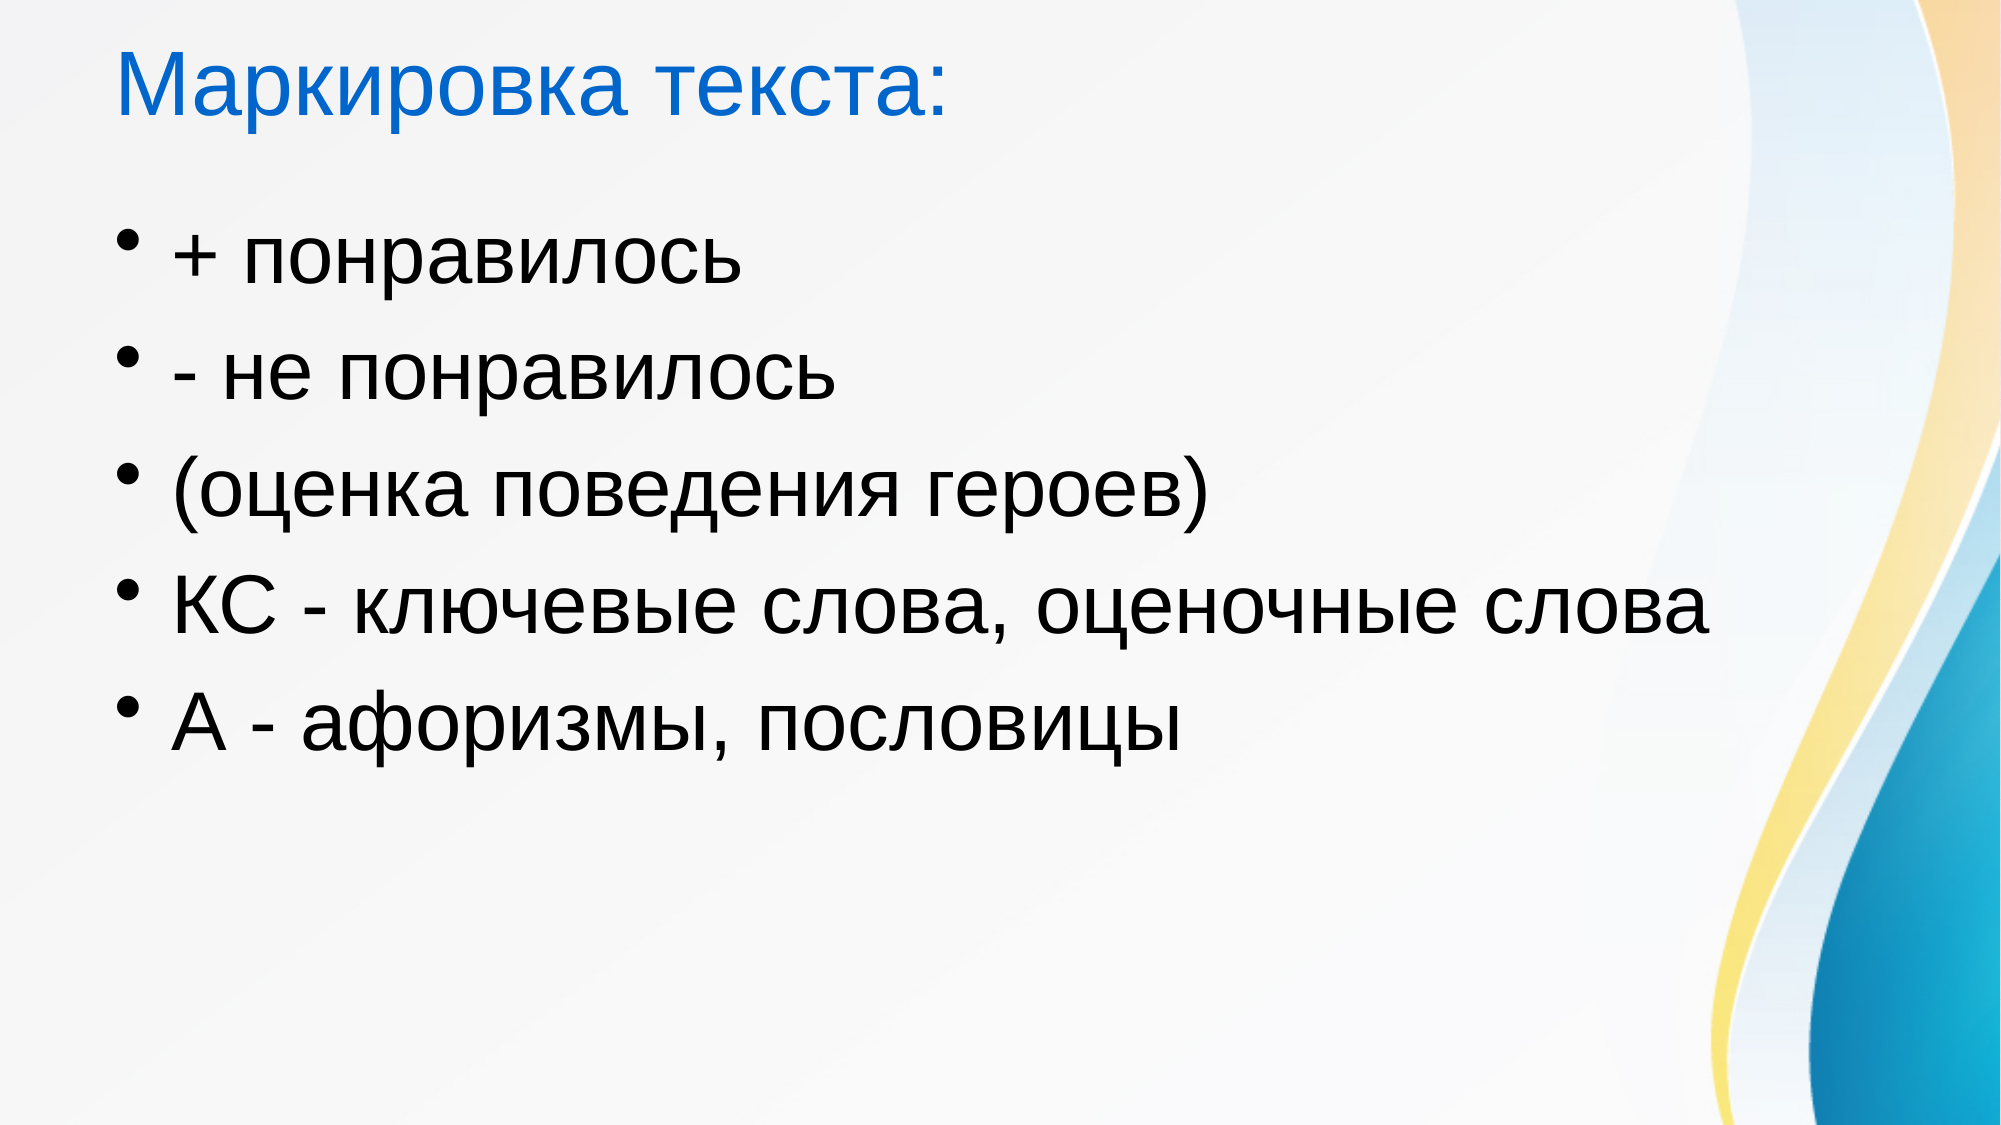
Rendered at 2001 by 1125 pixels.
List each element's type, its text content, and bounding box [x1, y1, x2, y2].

title Маркировка текста: [99, 30, 1901, 127]
list + понравилось - не понравилось (оценка поведения героев) КС - ключевые слова, оценочные слова А - афоризмы, пословицы [99, 192, 1901, 1006]
picture [0, 0, 2001, 1125]
